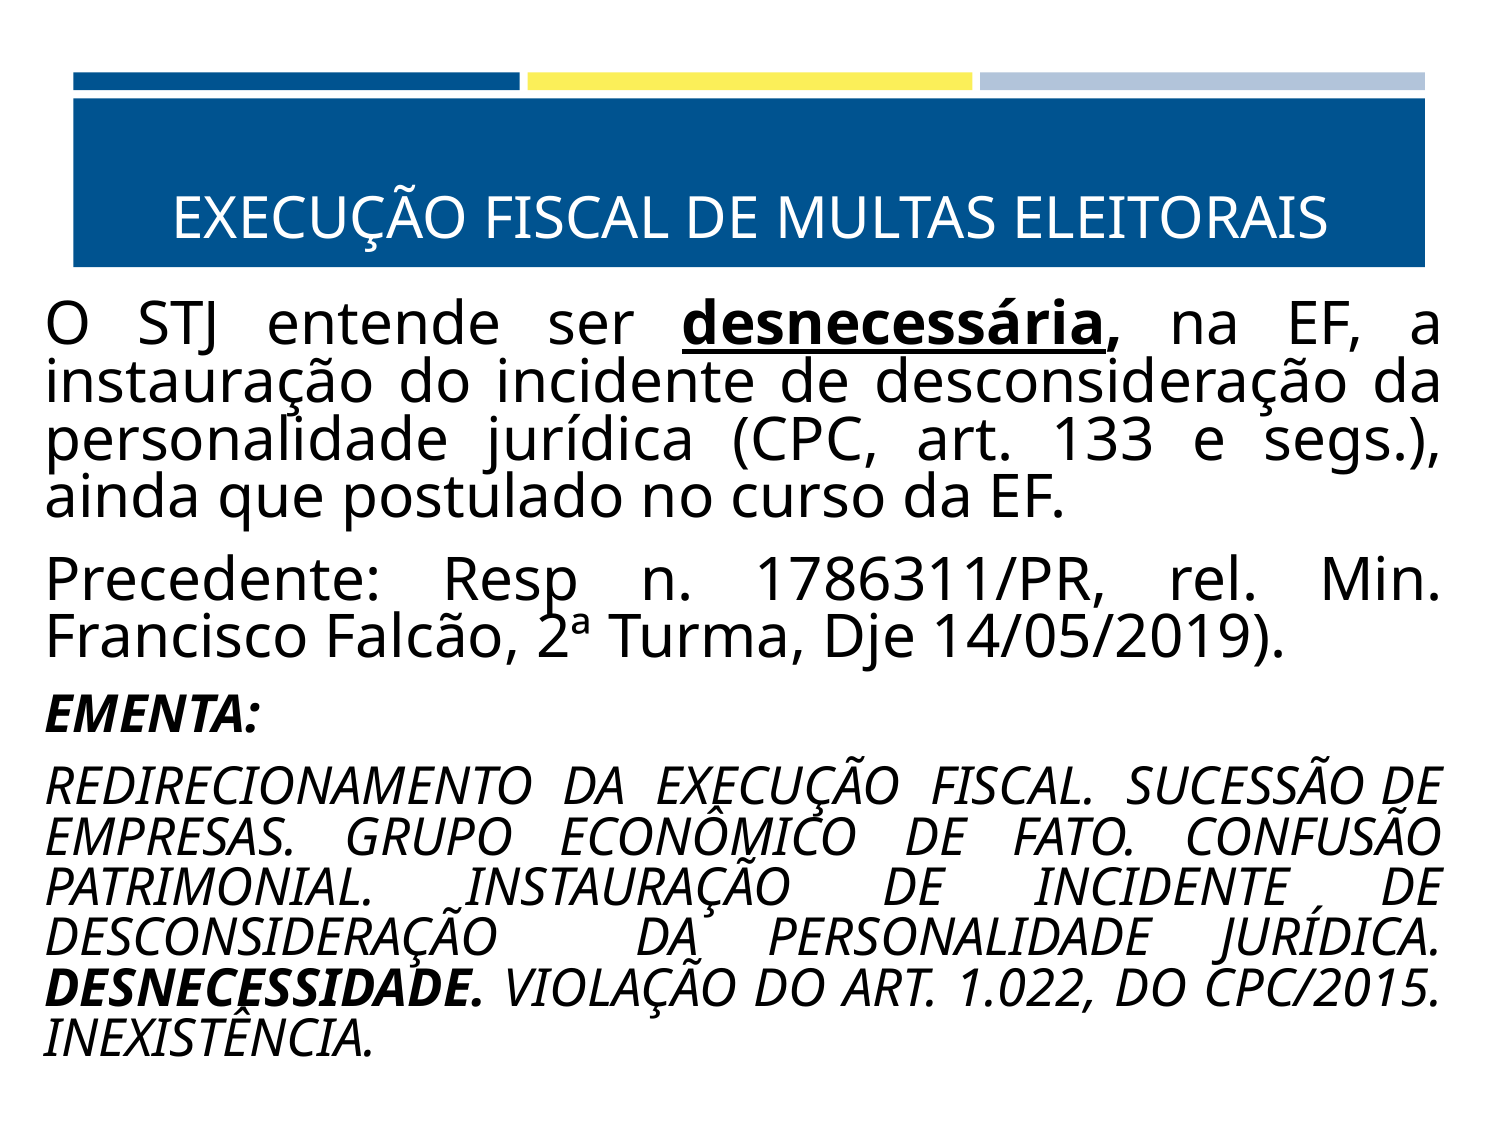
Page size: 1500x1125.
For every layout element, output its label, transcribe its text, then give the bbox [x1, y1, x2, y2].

title EXECUÇÃO FISCAL DE MULTAS ELEITORAIS [95, 112, 1406, 259]
list O STJ entende ser desnecessária, na EF, a instauração do incidente de desconsideração da personalidade jurídica (CPC, art. 133 e segs.), ainda que postulado no curso da EF. Precedente: Resp n. 1786311/PR, rel. Min. Francisco Falcão, 2ª Turma, Dje 14/05/2019). EMENTA: REDIRECIONAMENTO DA EXECUÇÃO FISCAL. SUCESSÃO DE EMPRESAS. GRUPO ECONÔMICO DE FATO. CONFUSÃO PATRIMONIAL. INSTAURAÇÃO DE INCIDENTE DE DESCONSIDERAÇÃO DA PERSONALIDADE JURÍDICA. DESNECESSIDADE. VIOLAÇÃO DO ART. 1.022, DO CPC/2015. INEXISTÊNCIA. [29, 290, 1459, 1094]
